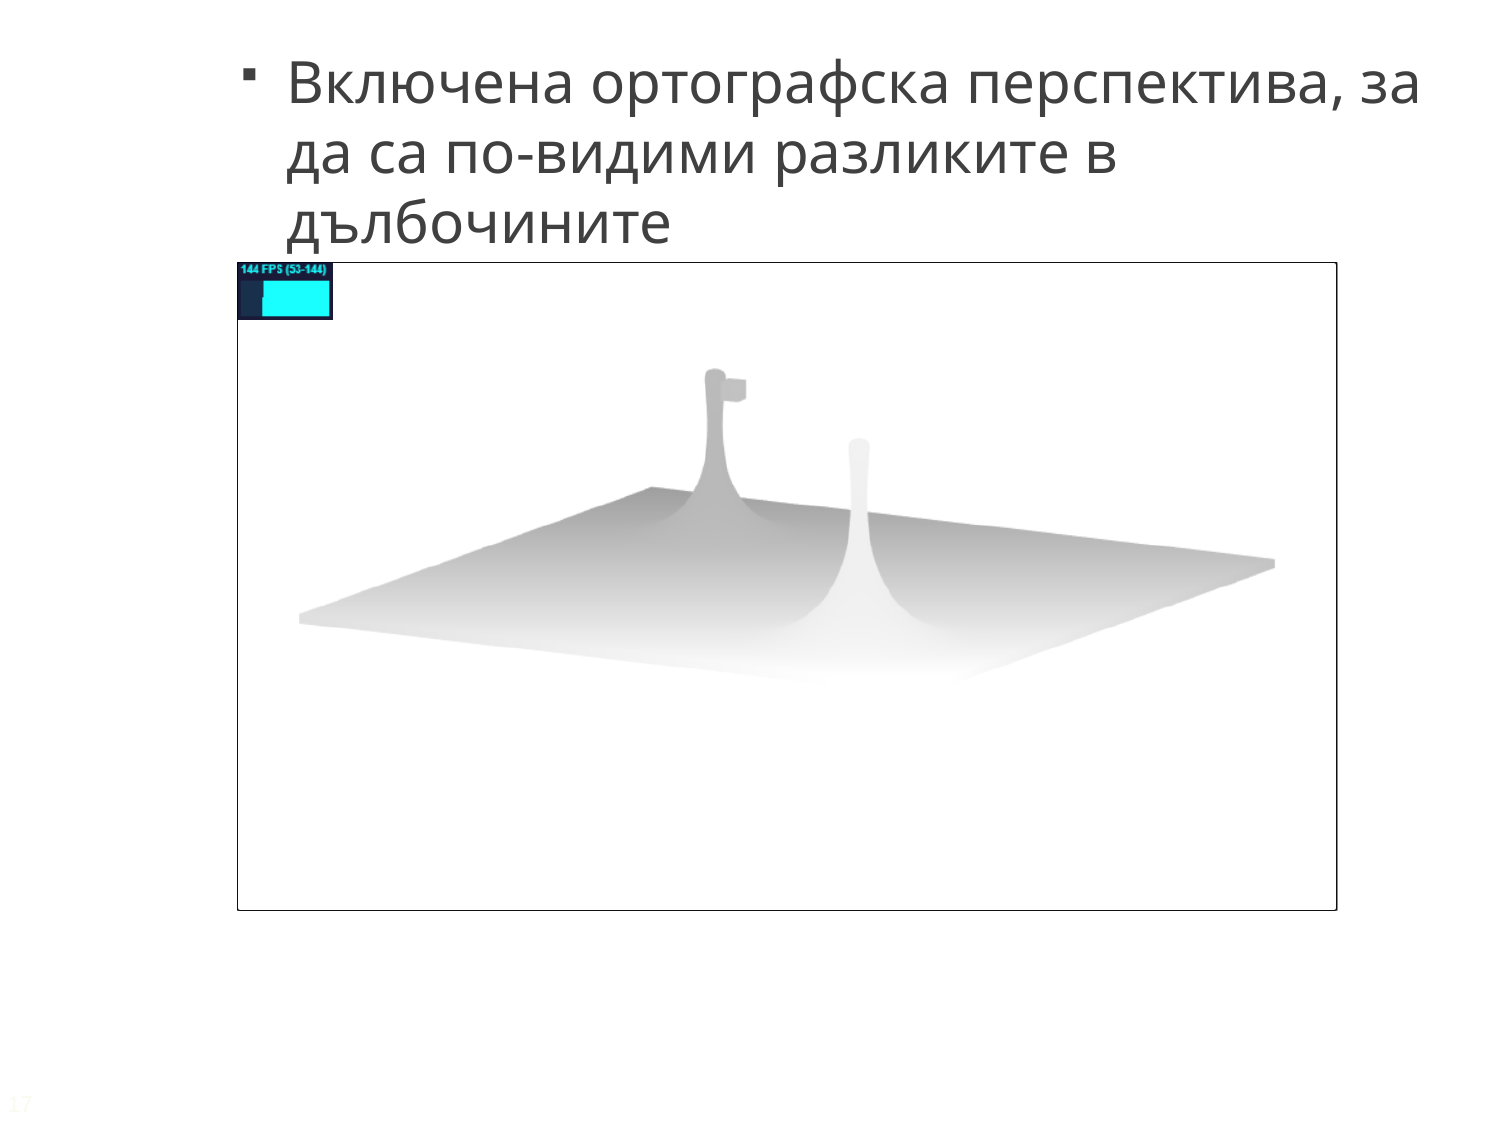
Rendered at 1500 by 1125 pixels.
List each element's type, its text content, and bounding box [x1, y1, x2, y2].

list Включена ортографска перспектива, за да са по-видими разликите в дълбочините [150, 37, 1488, 1113]
picture [237, 262, 1338, 912]
